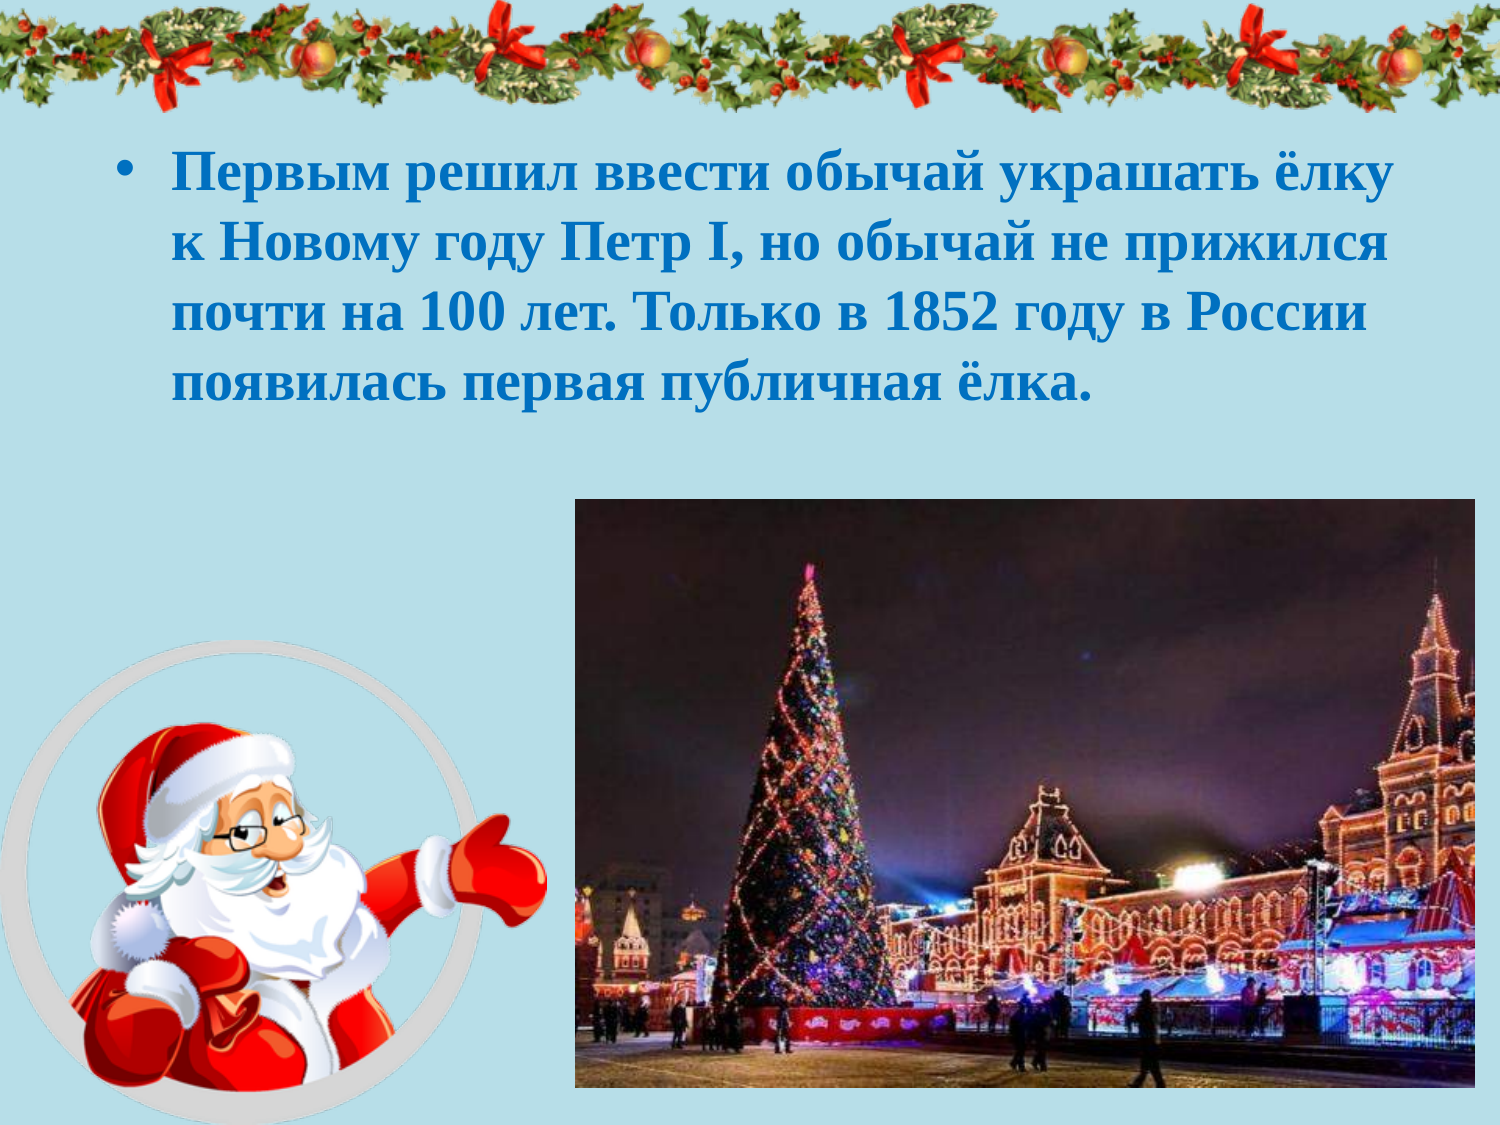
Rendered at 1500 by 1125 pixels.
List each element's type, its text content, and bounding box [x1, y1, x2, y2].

list Первым решил ввести обычай украшать ёлку к Новому году Петр I, но обычай не прижился почти на 100 лет. Только в 1852 году в России появилась первая публичная ёлка. [99, 124, 1451, 868]
picture [0, 640, 547, 1125]
picture [574, 499, 1476, 1088]
picture [0, 0, 1500, 113]
